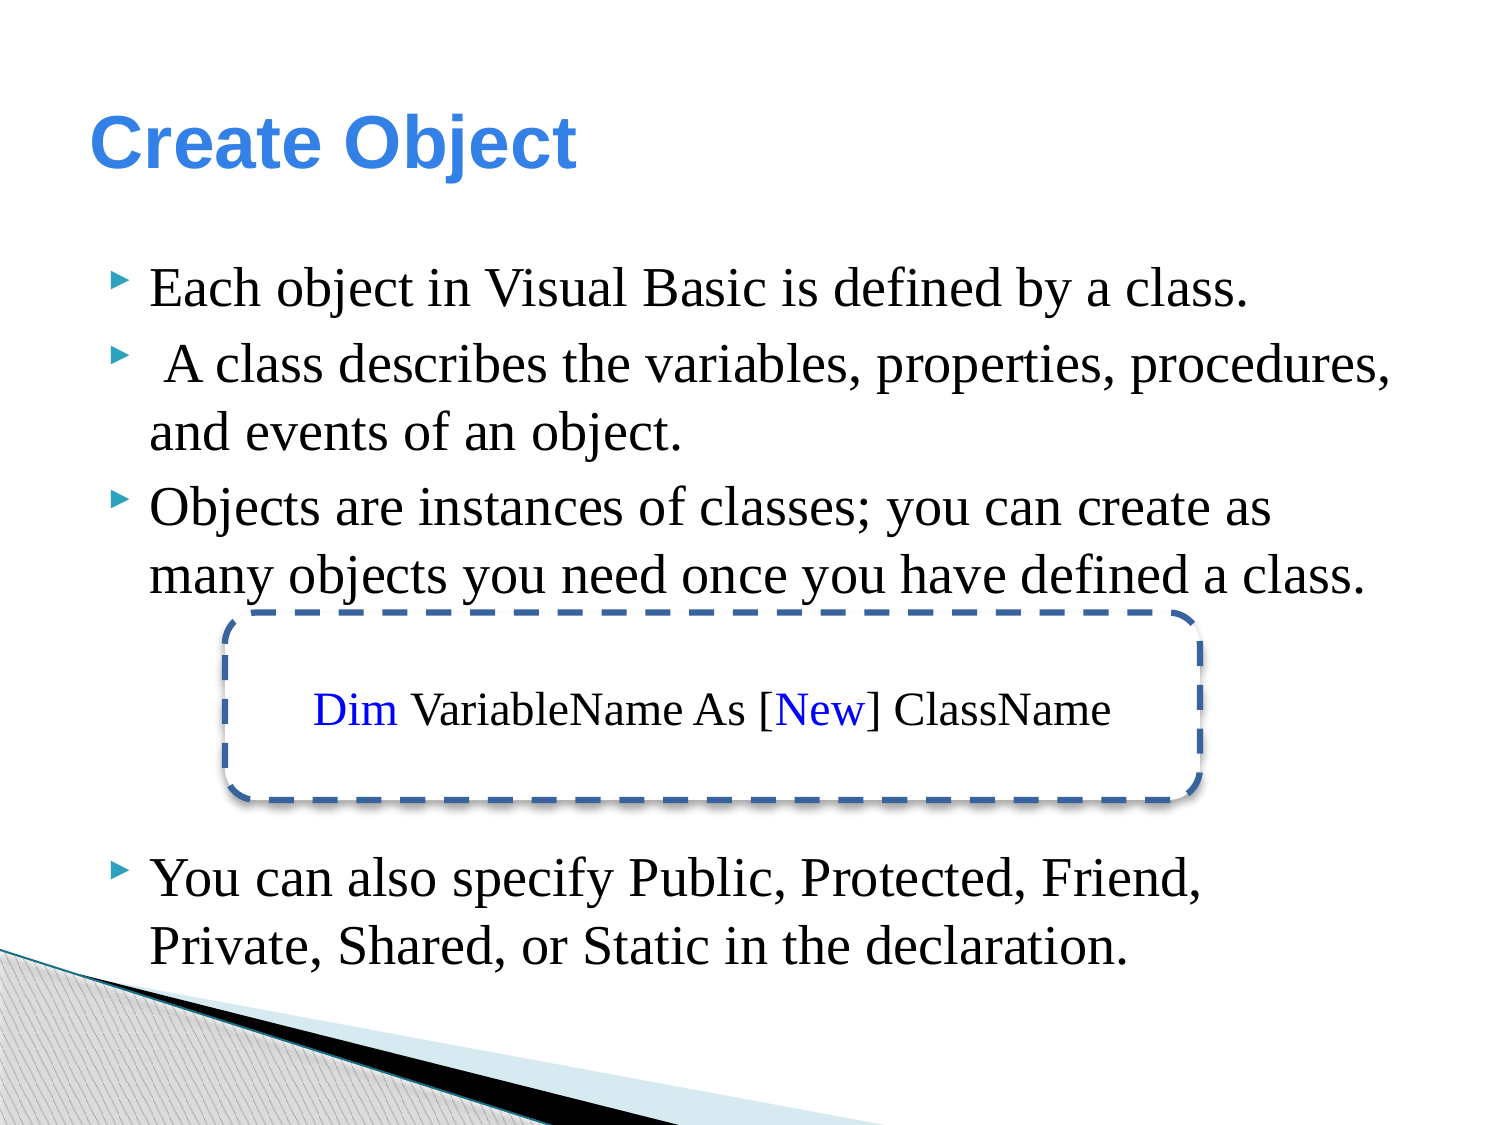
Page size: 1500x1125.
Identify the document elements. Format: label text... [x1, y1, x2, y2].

list Each object in Visual Basic is defined by a class. A class describes the variables, properties, procedures, and events of an object. Objects are instances of classes; you can create as many objects you need once you have defined a class. You can also specify Public, Protected, Friend, Private, Shared, or Static in the declaration. [75, 243, 1425, 986]
title Create Object [75, 45, 1425, 233]
text_box Dim VariableName As [New] ClassName [224, 611, 1201, 801]
